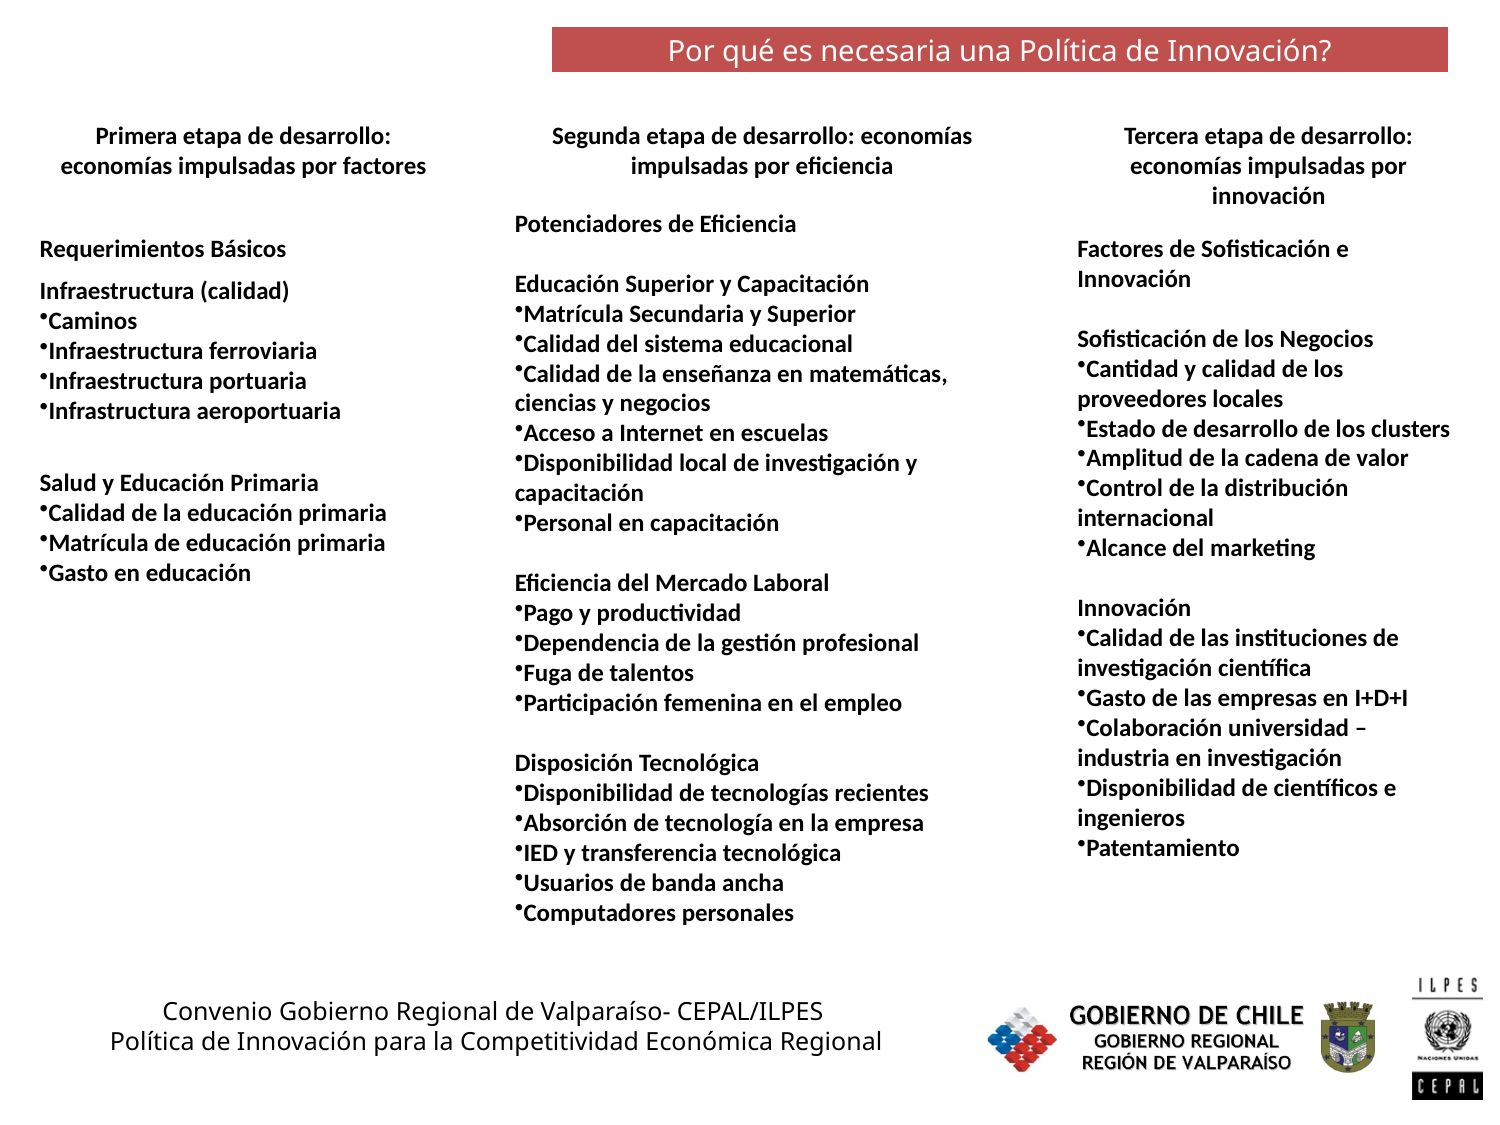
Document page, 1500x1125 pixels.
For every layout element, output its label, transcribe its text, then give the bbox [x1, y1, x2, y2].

text_box Tercera etapa de desarrollo: economías impulsadas por innovación [1062, 112, 1475, 218]
picture [972, 999, 1388, 1080]
picture [1412, 974, 1483, 1101]
text_box [0, 937, 1500, 1125]
text_box Requerimientos Básicos Infraestructura (calidad) Caminos Infraestructura ferroviaria Infraestructura portuaria Infrastructura aeroportuaria Salud y Educación Primaria Calidad de la educación primaria Matrícula de educación primaria Gasto en educación [24, 224, 463, 637]
text_box Primera etapa de desarrollo: economías impulsadas por factores [24, 112, 463, 188]
text_box Por qué es necesaria una Política de Innovación? [549, 24, 1450, 75]
text_box Segunda etapa de desarrollo: economías impulsadas por eficiencia [499, 112, 1025, 188]
text_box Potenciadores de Eficiencia Educación Superior y Capacitación Matrícula Secundaria y Superior Calidad del sistema educacional Calidad de la enseñanza en matemáticas, ciencias y negocios Acceso a Internet en escuelas Disponibilidad local de investigación y capacitación Personal en capacitación Eficiencia del Mercado Laboral Pago y productividad Dependencia de la gestión profesional Fuga de talentos Participación femenina en el empleo Disposición Tecnológica Disponibilidad de tecnologías recientes Absorción de tecnología en la empresa IED y transferencia tecnológica Usuarios de banda ancha Computadores personales [499, 199, 1025, 934]
text_box Factores de Sofisticación e Innovación Sofisticación de los Negocios Cantidad y calidad de los proveedores locales Estado de desarrollo de los clusters Amplitud de la cadena de valor Control de la distribución internacional Alcance del marketing Innovación Calidad de las instituciones de investigación científica Gasto de las empresas en I+D+I Colaboración universidad – industria en investigación Disponibilidad de científicos e ingenieros Patentamiento [1062, 224, 1475, 869]
text_box Convenio Gobierno Regional de Valparaíso- CEPAL/ILPES Política de Innovación para la Competitividad Económica Regional [94, 987, 899, 1063]
